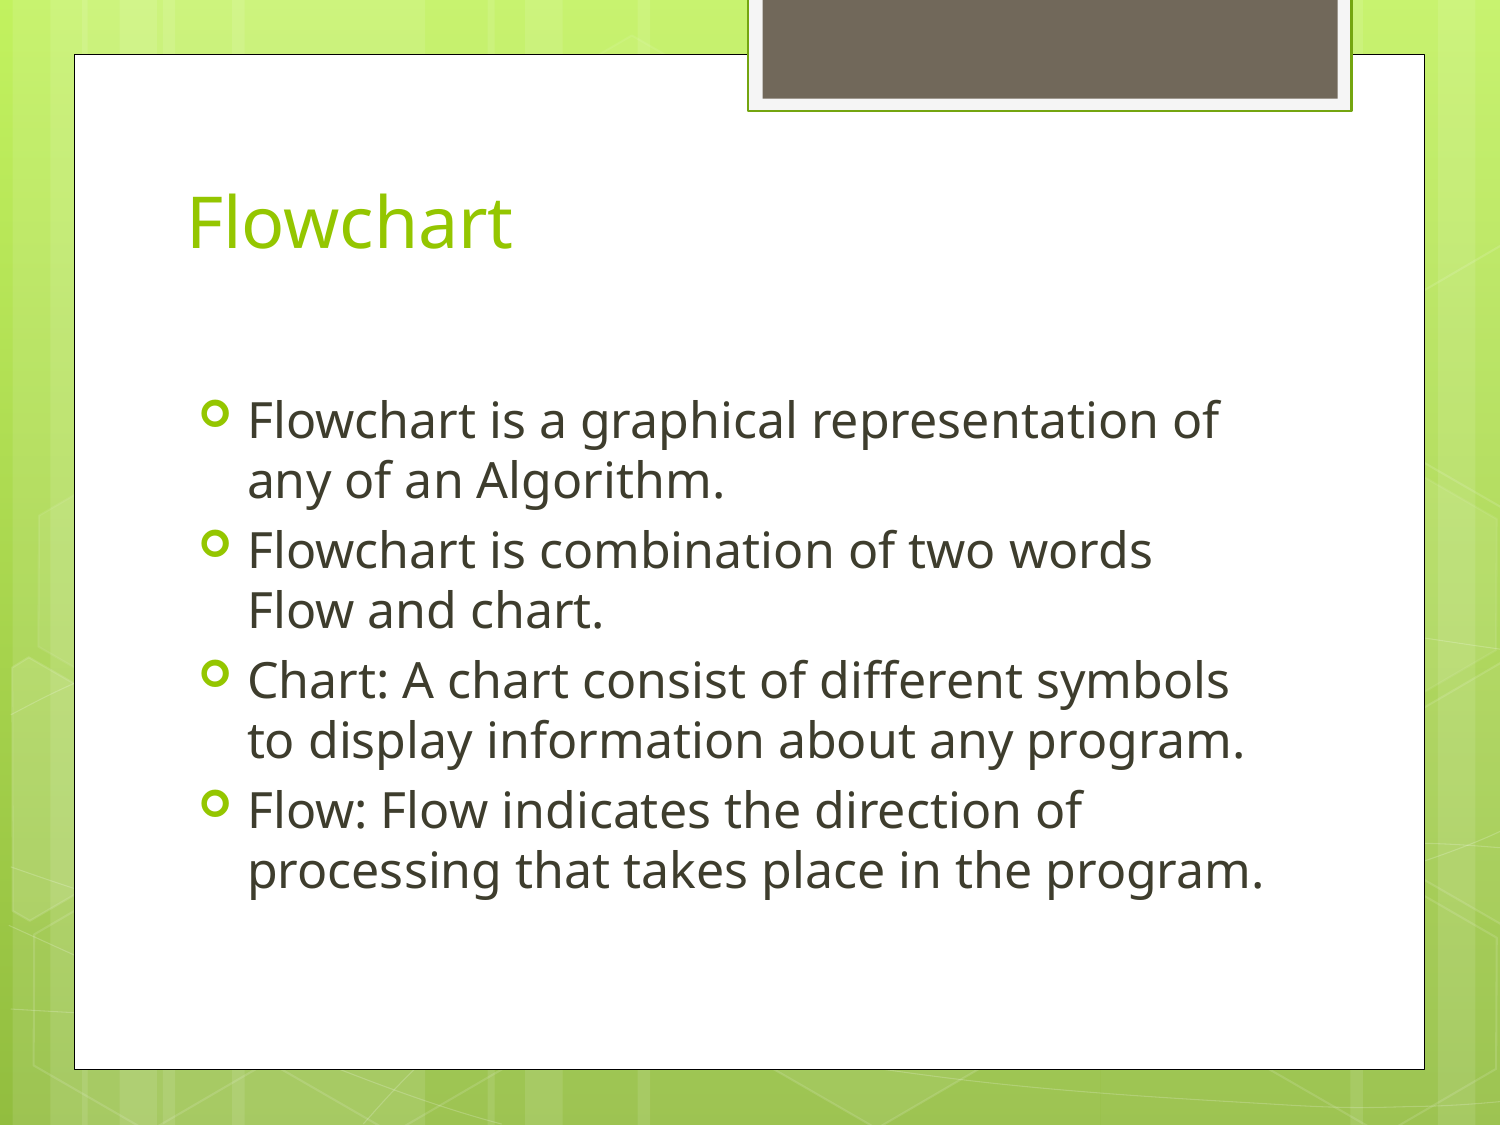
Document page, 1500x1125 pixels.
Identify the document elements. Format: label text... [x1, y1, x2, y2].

title Flowchart [171, 168, 1324, 357]
list Flowchart is a graphical representation of any of an Algorithm. Flowchart is combination of two words Flow and chart. Chart: A chart consist of different symbols to display information about any program. Flow: Flow indicates the direction of processing that takes place in the program. [171, 381, 1283, 957]
